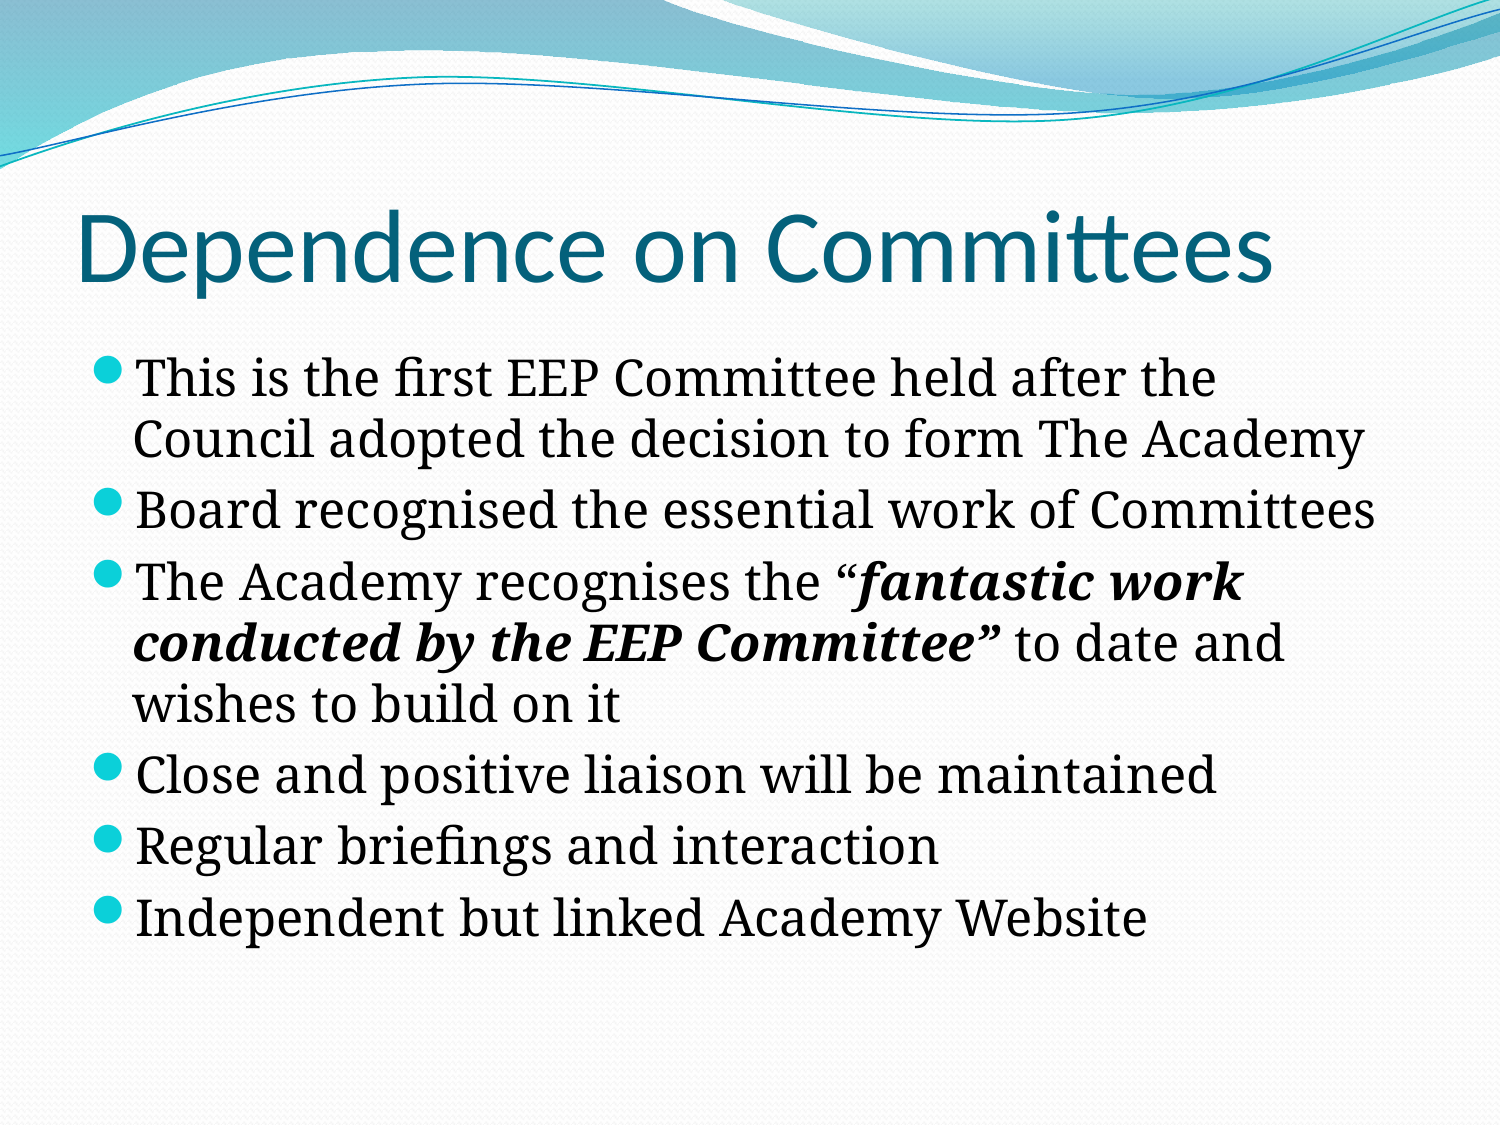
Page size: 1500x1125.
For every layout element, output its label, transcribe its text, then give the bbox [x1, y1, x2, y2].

title Dependence on Committees [75, 115, 1425, 303]
list This is the first EEP Committee held after the Council adopted the decision to form The Academy Board recognised the essential work of Committees The Academy recognises the “fantastic work conducted by the EEP Committee” to date and wishes to build on it Close and positive liaison will be maintained Regular briefings and interaction Independent but linked Academy Website [75, 338, 1425, 1038]
